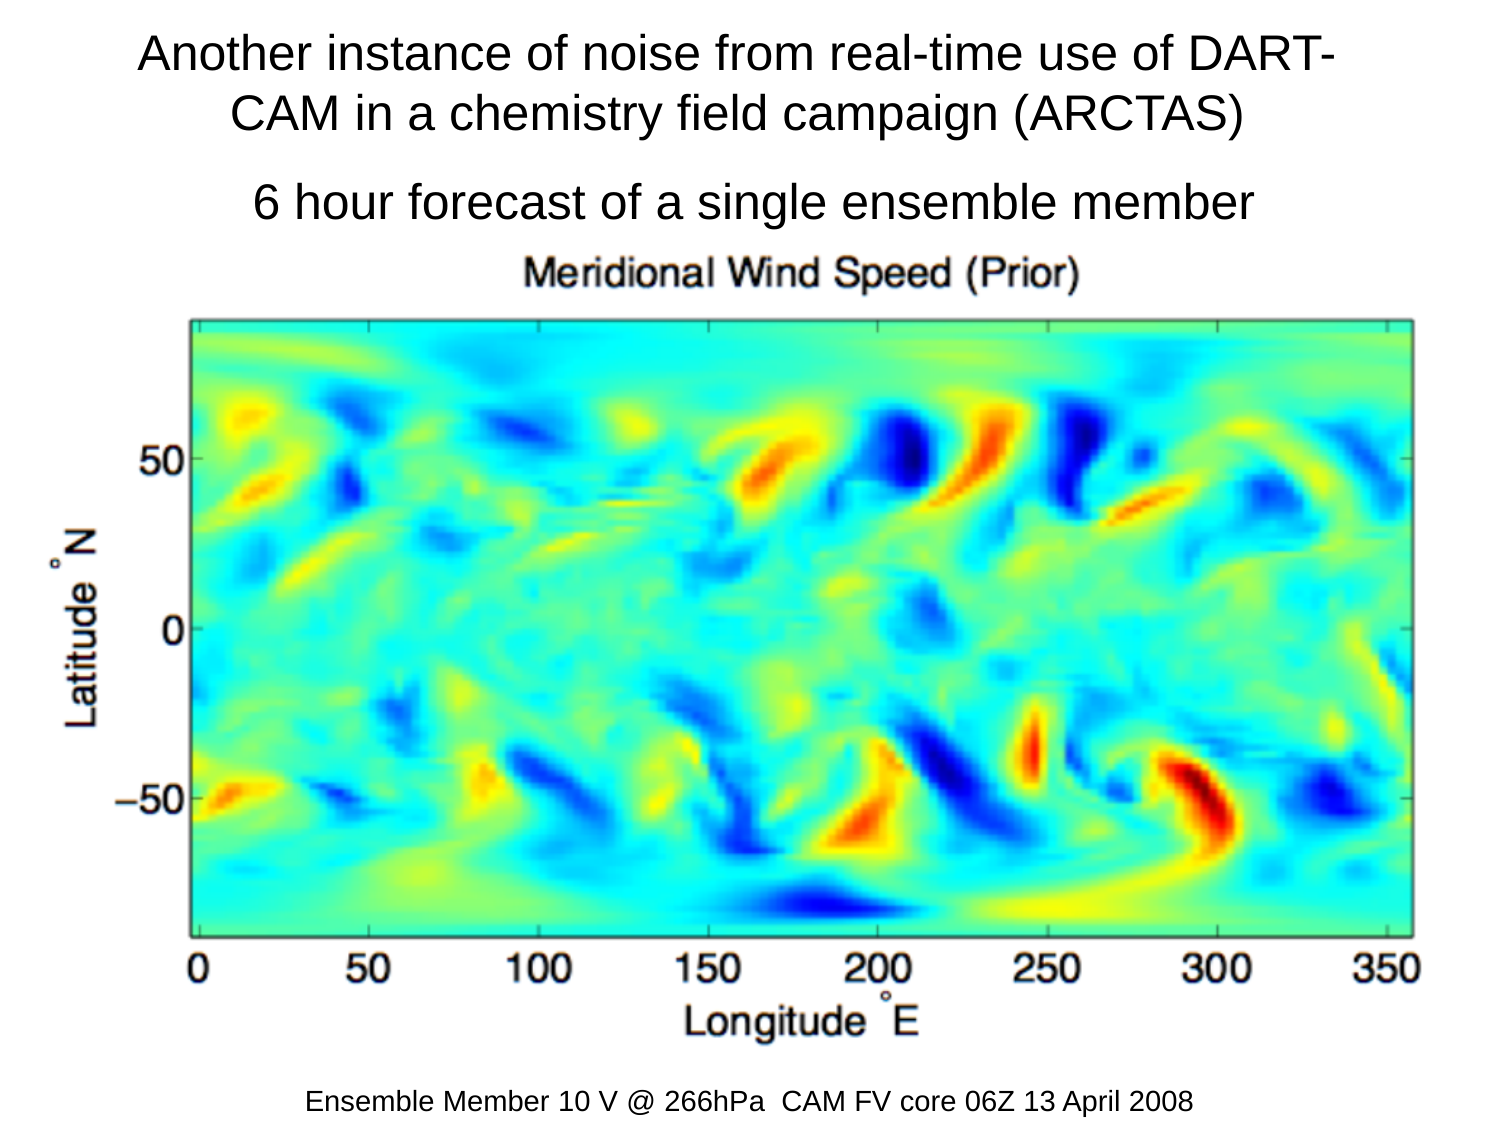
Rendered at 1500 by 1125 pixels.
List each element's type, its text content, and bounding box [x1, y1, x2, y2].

title Another instance of noise from real-time use of DART-CAM in a chemistry field campaign (ARCTAS) [1160, 0, 1365, 162]
text_box Ensemble Member 10 V @ 266hPa CAM FV core 06Z 13 April 2008 [280, 1074, 326, 1125]
title Another instance of noise from real-time use of DART-CAM in a chemistry field campaign (ARCTAS) [110, 0, 326, 162]
text_box 6 hour forecast of a single ensemble member [237, 162, 326, 238]
text_box Ensemble Member 10 V @ 266hPa CAM FV core 06Z 13 April 2008 [1160, 1074, 1220, 1125]
picture [38, 0, 1449, 1125]
text_box 6 hour forecast of a single ensemble member [1160, 162, 1271, 238]
